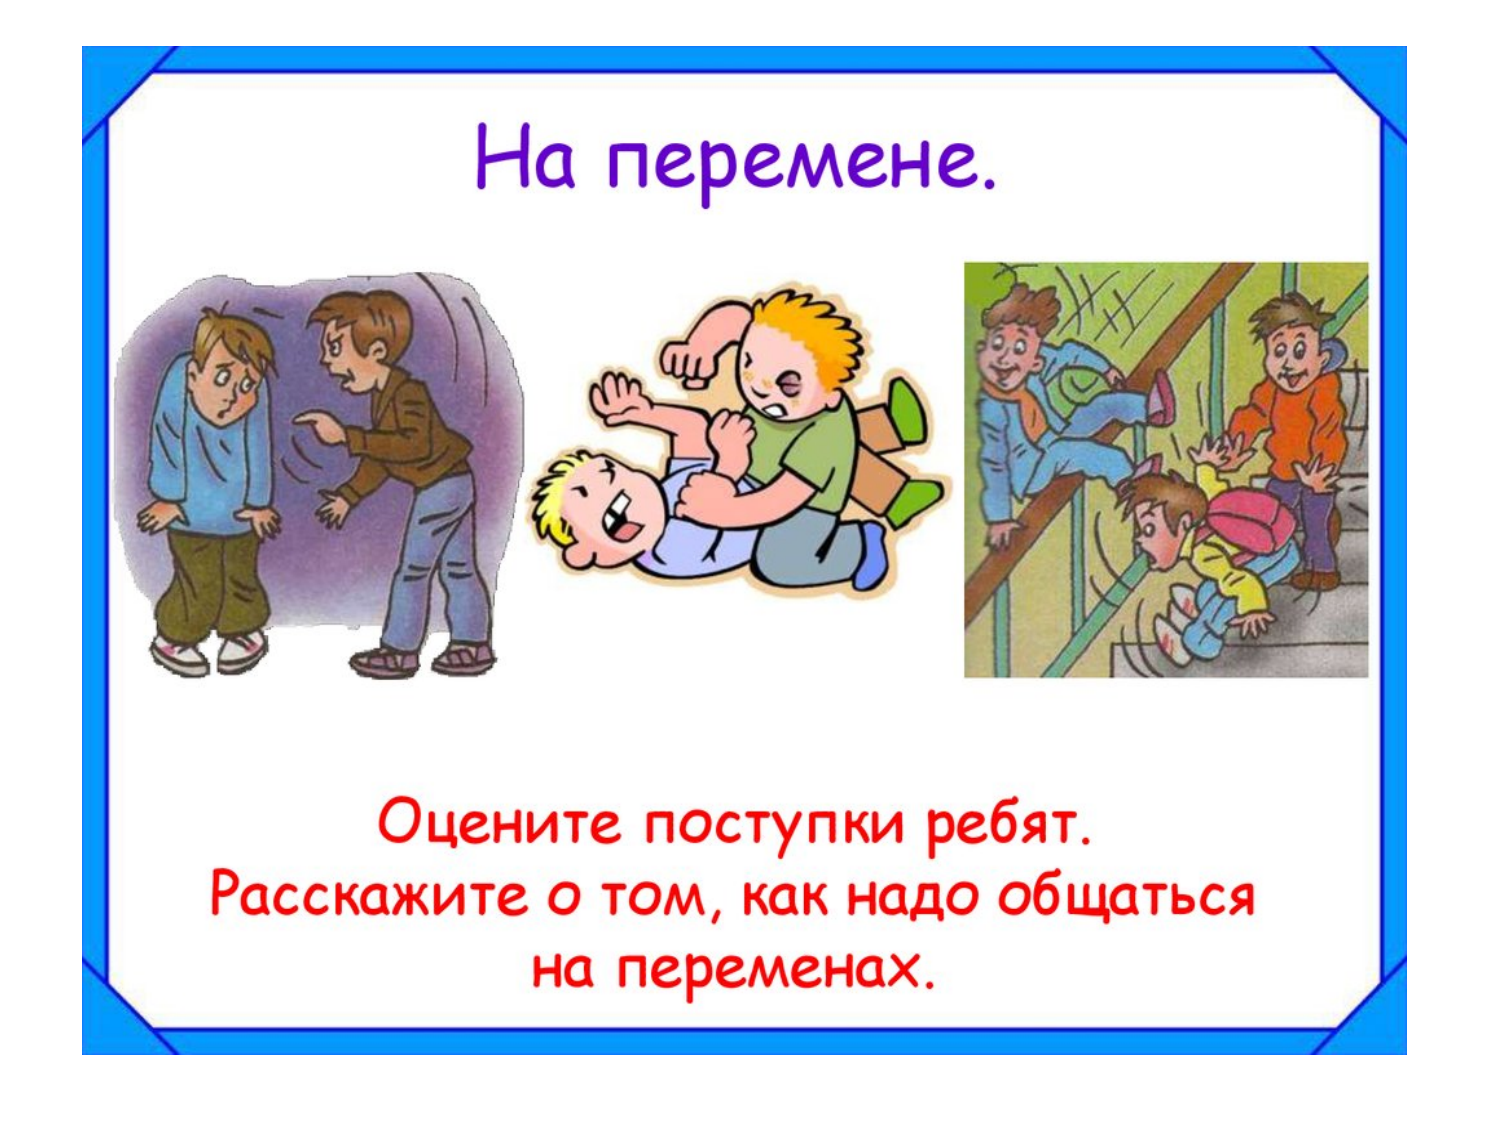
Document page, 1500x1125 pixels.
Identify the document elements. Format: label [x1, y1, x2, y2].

picture [81, 46, 1407, 1055]
